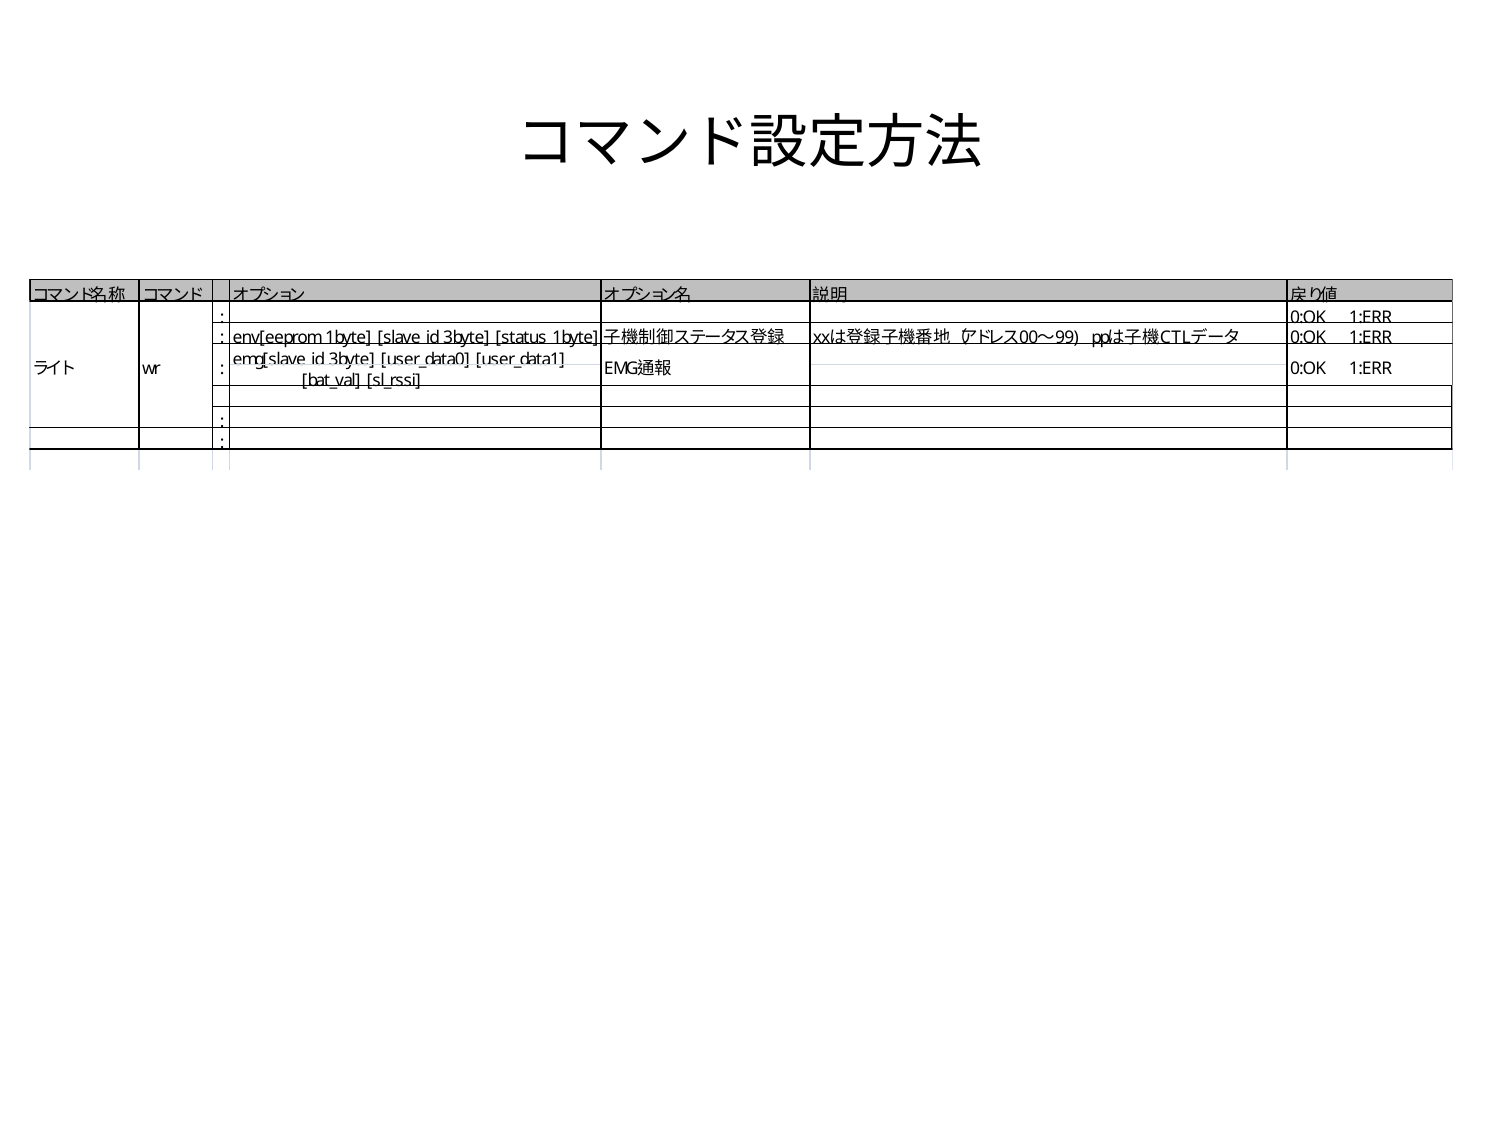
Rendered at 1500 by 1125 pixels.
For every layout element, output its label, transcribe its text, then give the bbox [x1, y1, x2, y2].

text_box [29, 278, 1454, 471]
title コマンド設定方法 [75, 45, 1425, 233]
